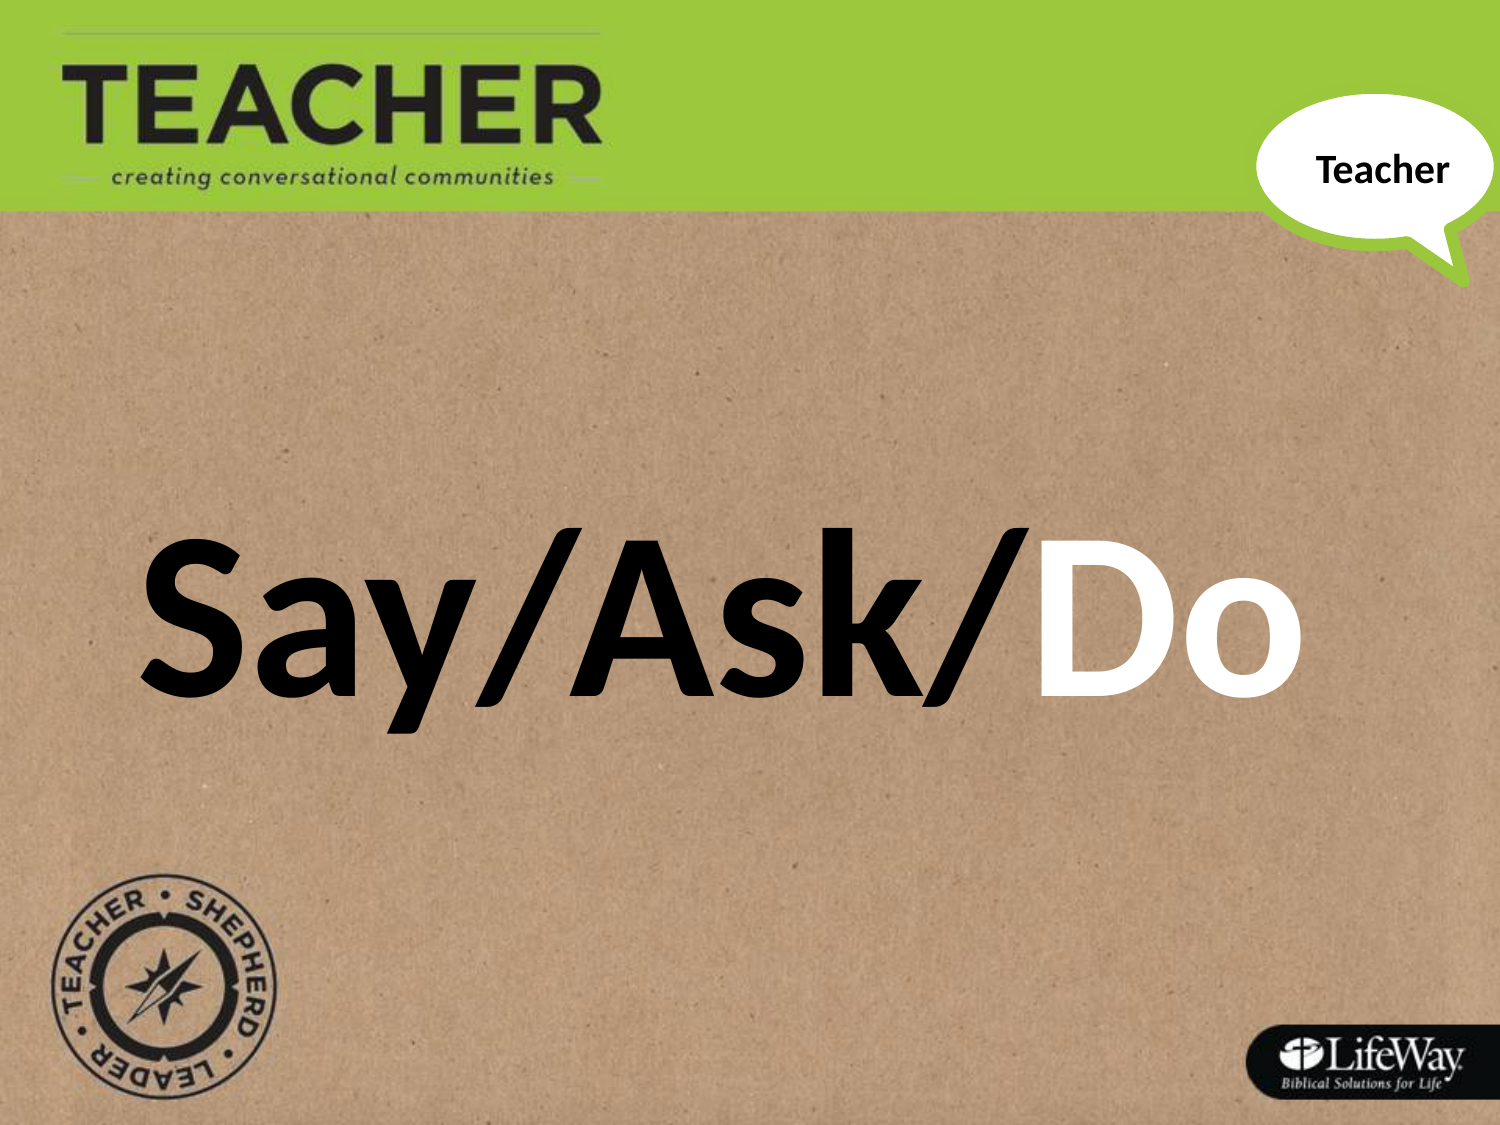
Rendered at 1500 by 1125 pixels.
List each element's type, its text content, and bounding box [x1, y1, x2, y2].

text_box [1249, 87, 1500, 246]
picture [0, 0, 1500, 449]
text_box Say/Ask/Do [0, 449, 1500, 753]
picture [0, 753, 1500, 1125]
